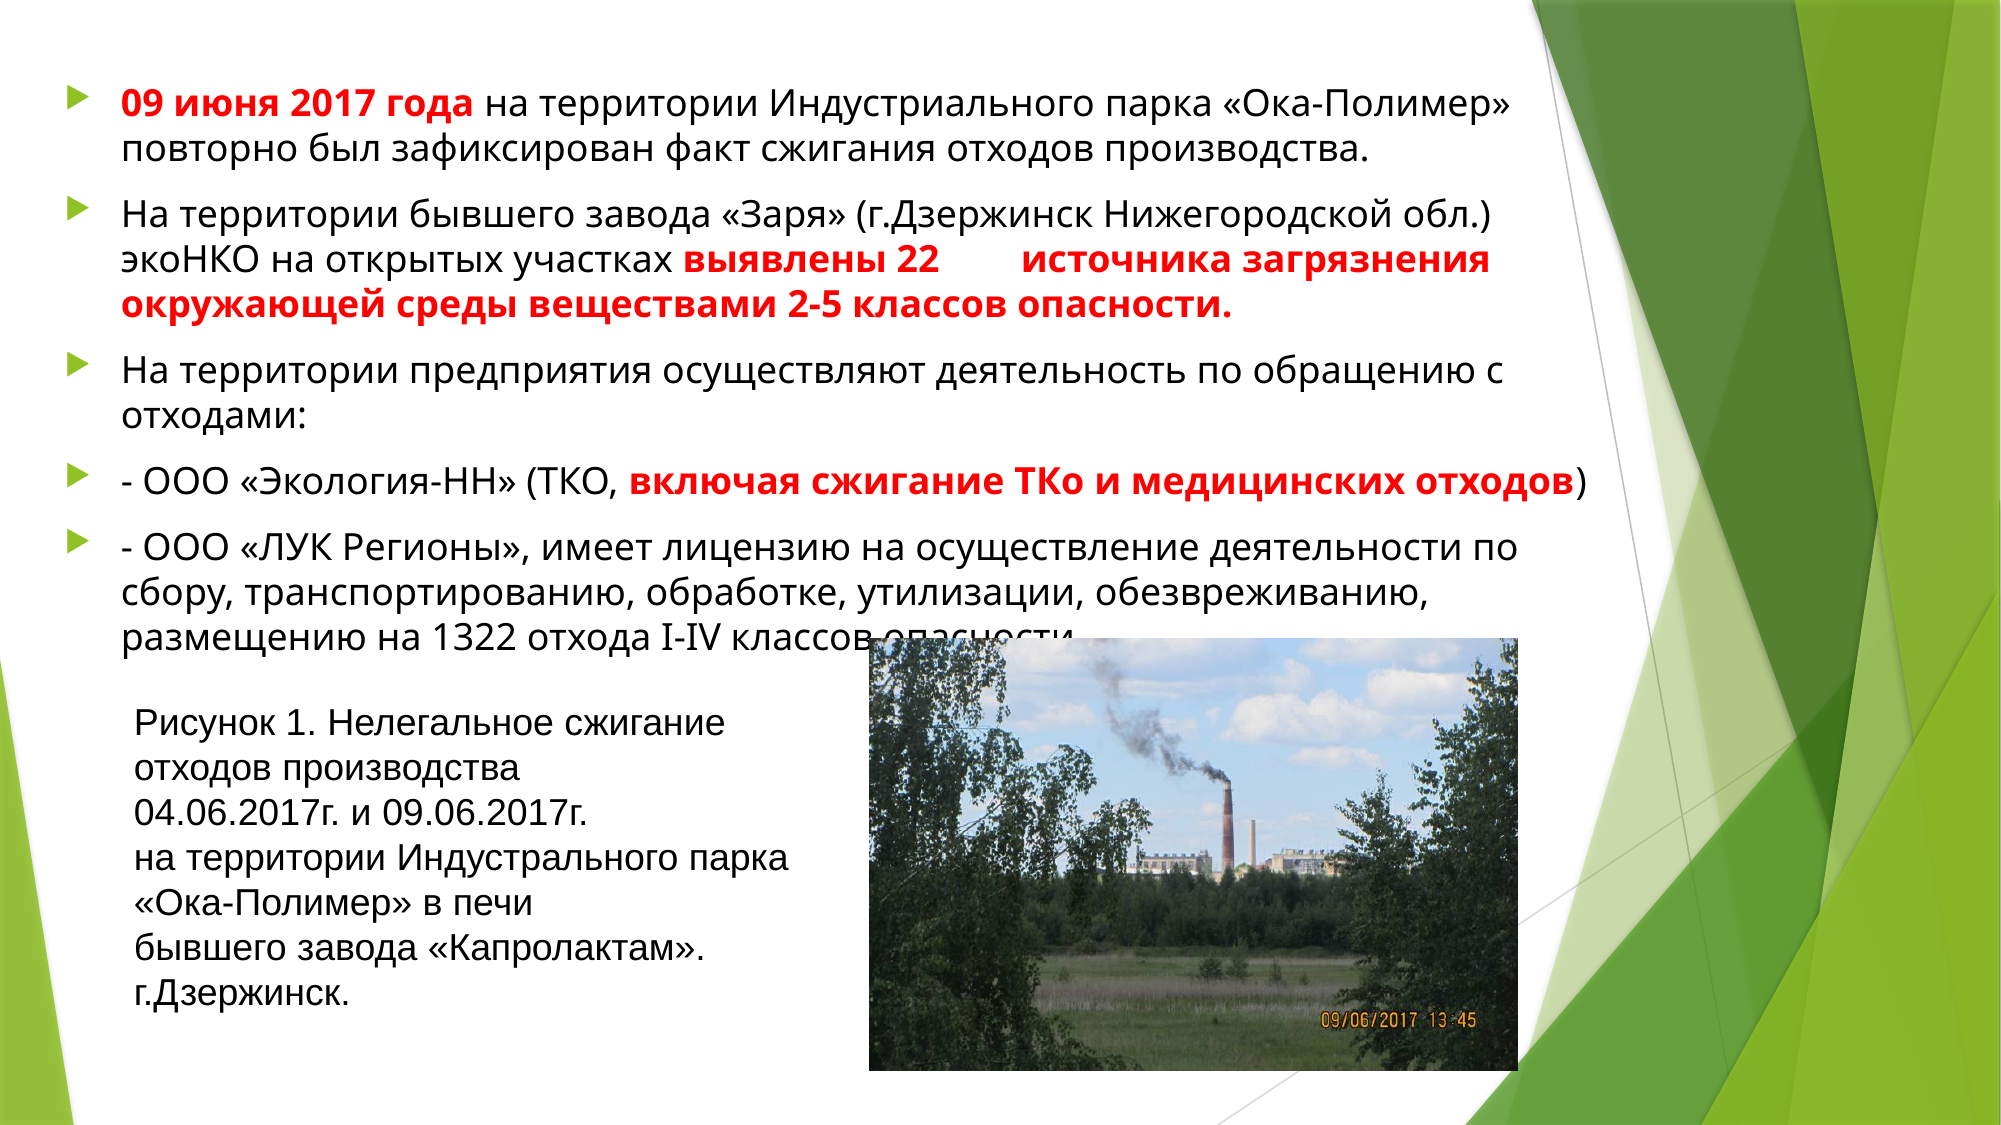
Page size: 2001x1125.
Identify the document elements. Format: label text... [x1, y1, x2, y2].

list 09 июня 2017 года на территории Индустриального парка «Ока-Полимер» повторно был зафиксирован факт сжигания отходов производства. На территории бывшего завода «Заря» (г.Дзержинск Нижегородской обл.) экоНКО на открытых участках выявлены 22 источника загрязнения окружающей среды веществами 2-5 классов опасности. На территории предприятия осуществляют деятельность по обращению с отходами: - ООО «Экология-НН» (ТКО, включая сжигание ТКо и медицинских отходов) - ООО «ЛУК Регионы», имеет лицензию на осуществление деятельности по сбору, транспортированию, обработке, утилизации, обезвреживанию, размещению на 1322 отхода I-IV классов опасности. [49, 71, 1651, 780]
picture [868, 638, 1518, 1071]
text_box Рисунок 1. Нелегальное сжигание отходов производства 04.06.2017г. и 09.06.2017г. на территории Индустрального парка «Ока-Полимер» в печи бывшего завода «Капролактам». г.Дзержинск. [119, 690, 853, 1020]
